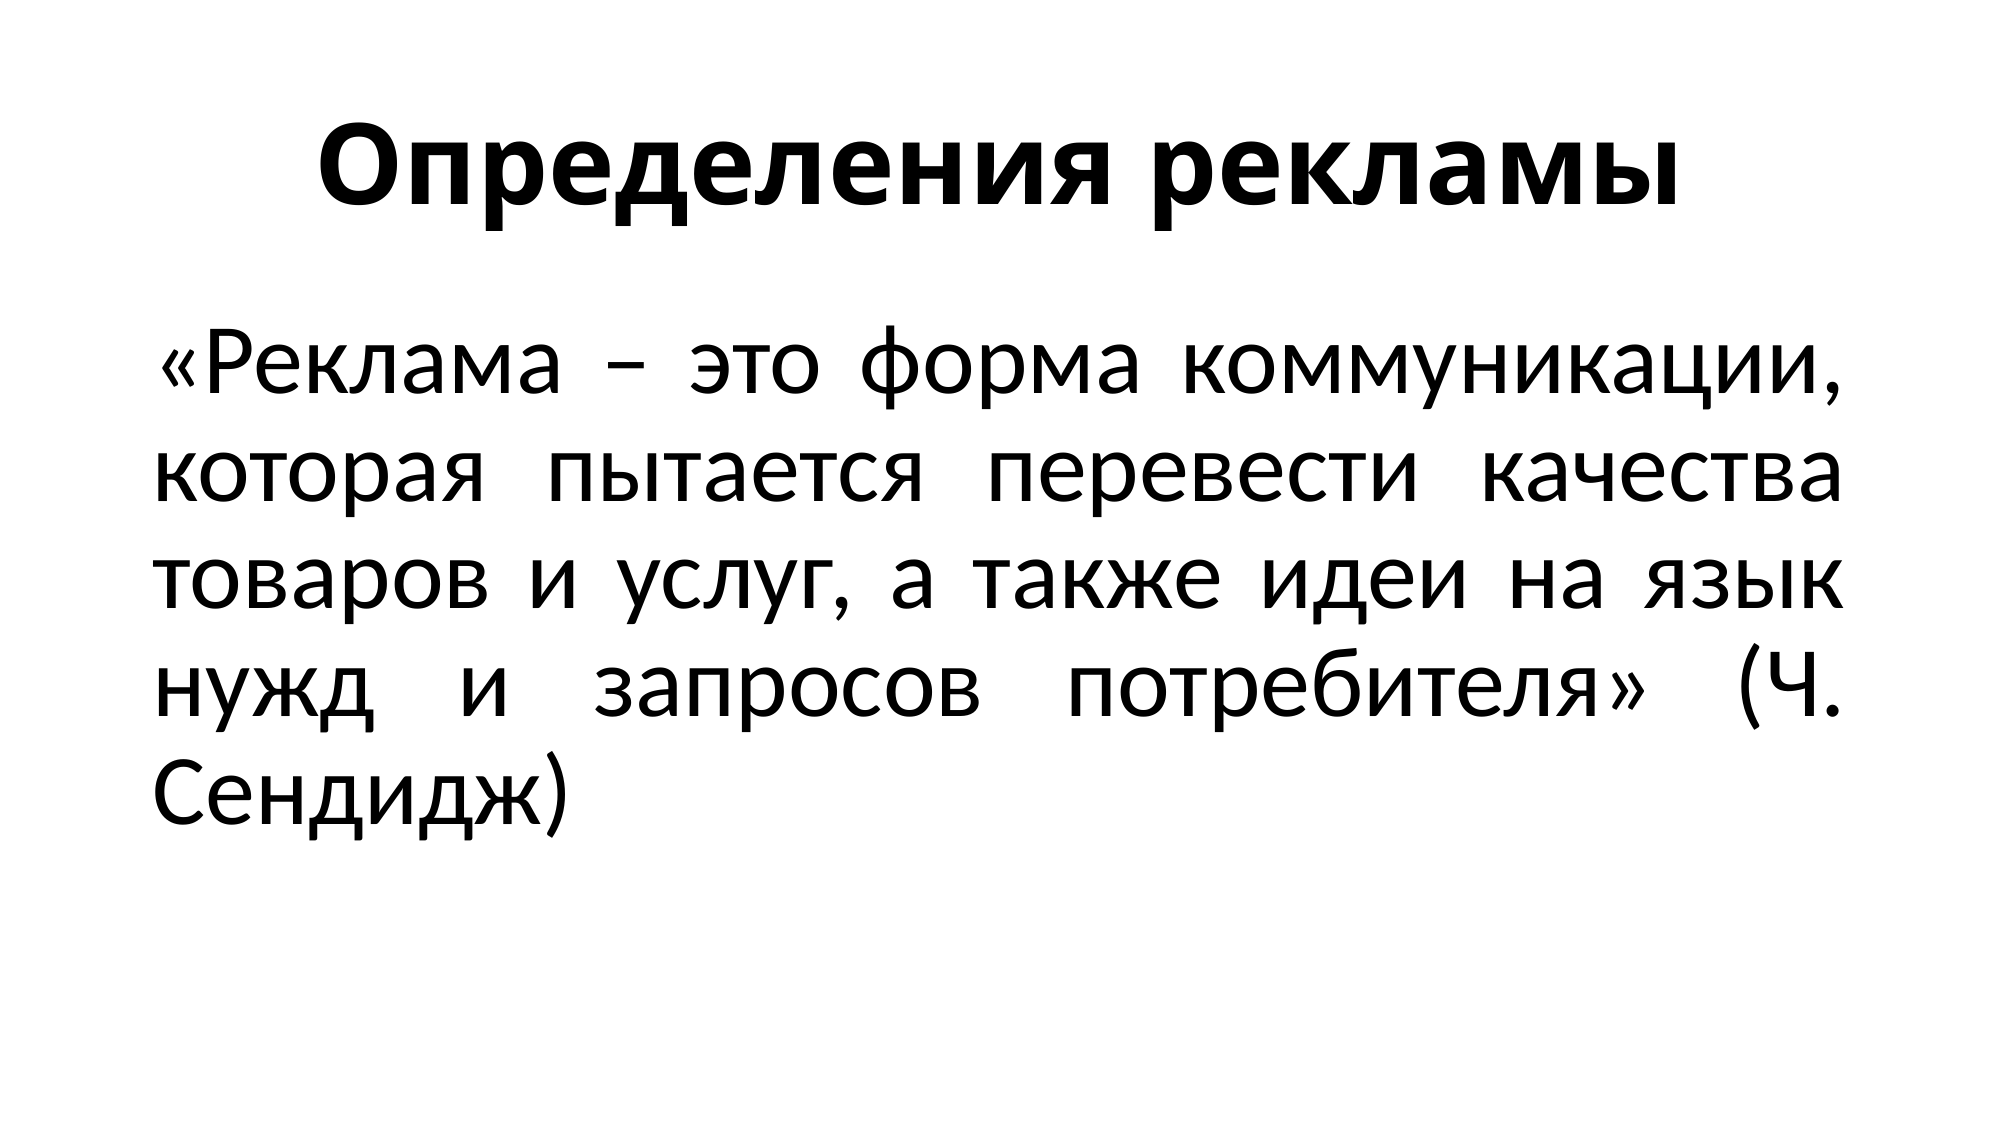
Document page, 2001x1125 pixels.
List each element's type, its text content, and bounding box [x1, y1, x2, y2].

list «Реклама – это форма коммуникации, которая пытается перевести качества товаров и услуг, а также идеи на язык нужд и запросов потребителя» (Ч. Сендидж) [137, 299, 1863, 1014]
title Определения рекламы [137, 59, 1863, 278]
